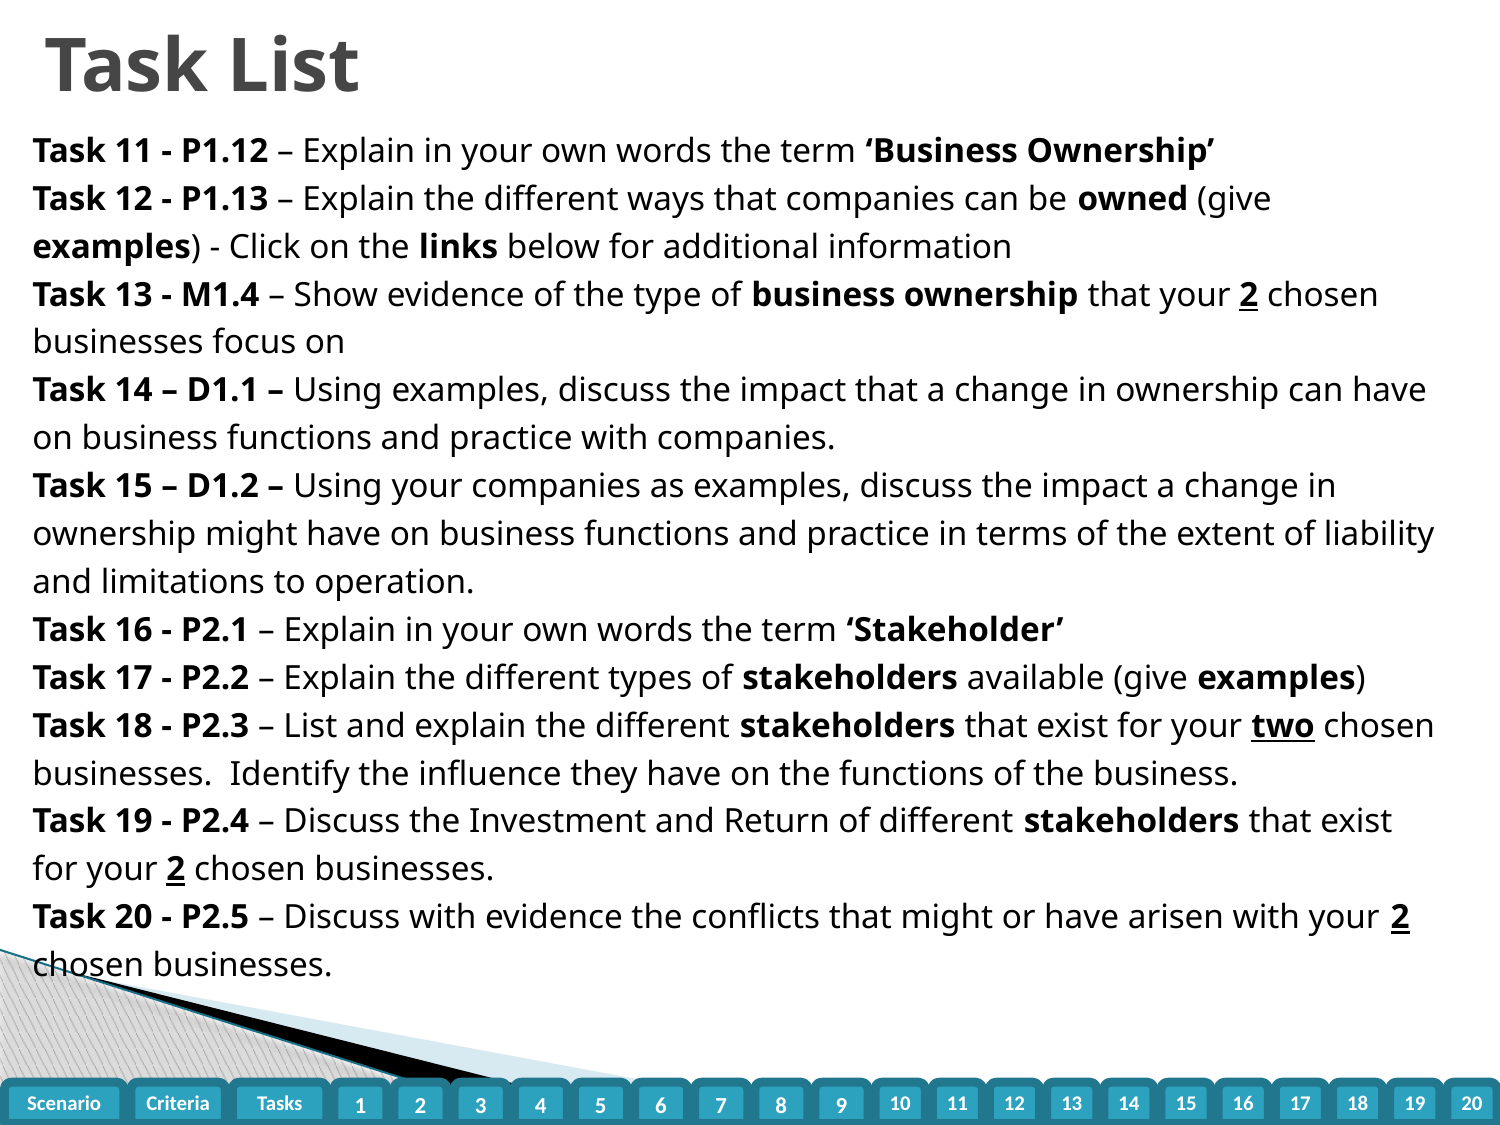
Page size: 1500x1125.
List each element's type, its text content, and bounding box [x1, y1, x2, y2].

list Task 11 - P1.12 – Explain in your own words the term ‘Business Ownership’ Task 12 - P1.13 – Explain the different ways that companies can be owned (give examples) - Click on the links below for additional information Task 13 - M1.4 – Show evidence of the type of business ownership that your 2 chosen businesses focus on Task 14 – D1.1 – Using examples, discuss the impact that a change in ownership can have on business functions and practice with companies. Task 15 – D1.2 – Using your companies as examples, discuss the impact a change in ownership might have on business functions and practice in terms of the extent of liability and limitations to operation. Task 16 - P2.1 – Explain in your own words the term ‘Stakeholder’ Task 17 - P2.2 – Explain the different types of stakeholders available (give examples) Task 18 - P2.3 – List and explain the different stakeholders that exist for your two chosen businesses. Identify the influence they have on the functions of the business. Task 19 - P2.4 – Discuss the Investment and Return of different stakeholders that exist for your 2 chosen businesses. Task 20 - P2.5 – Discuss with evidence the conflicts that might or have arisen with your 2 chosen businesses. [17, 113, 1459, 1000]
title Task List [29, 9, 1447, 114]
